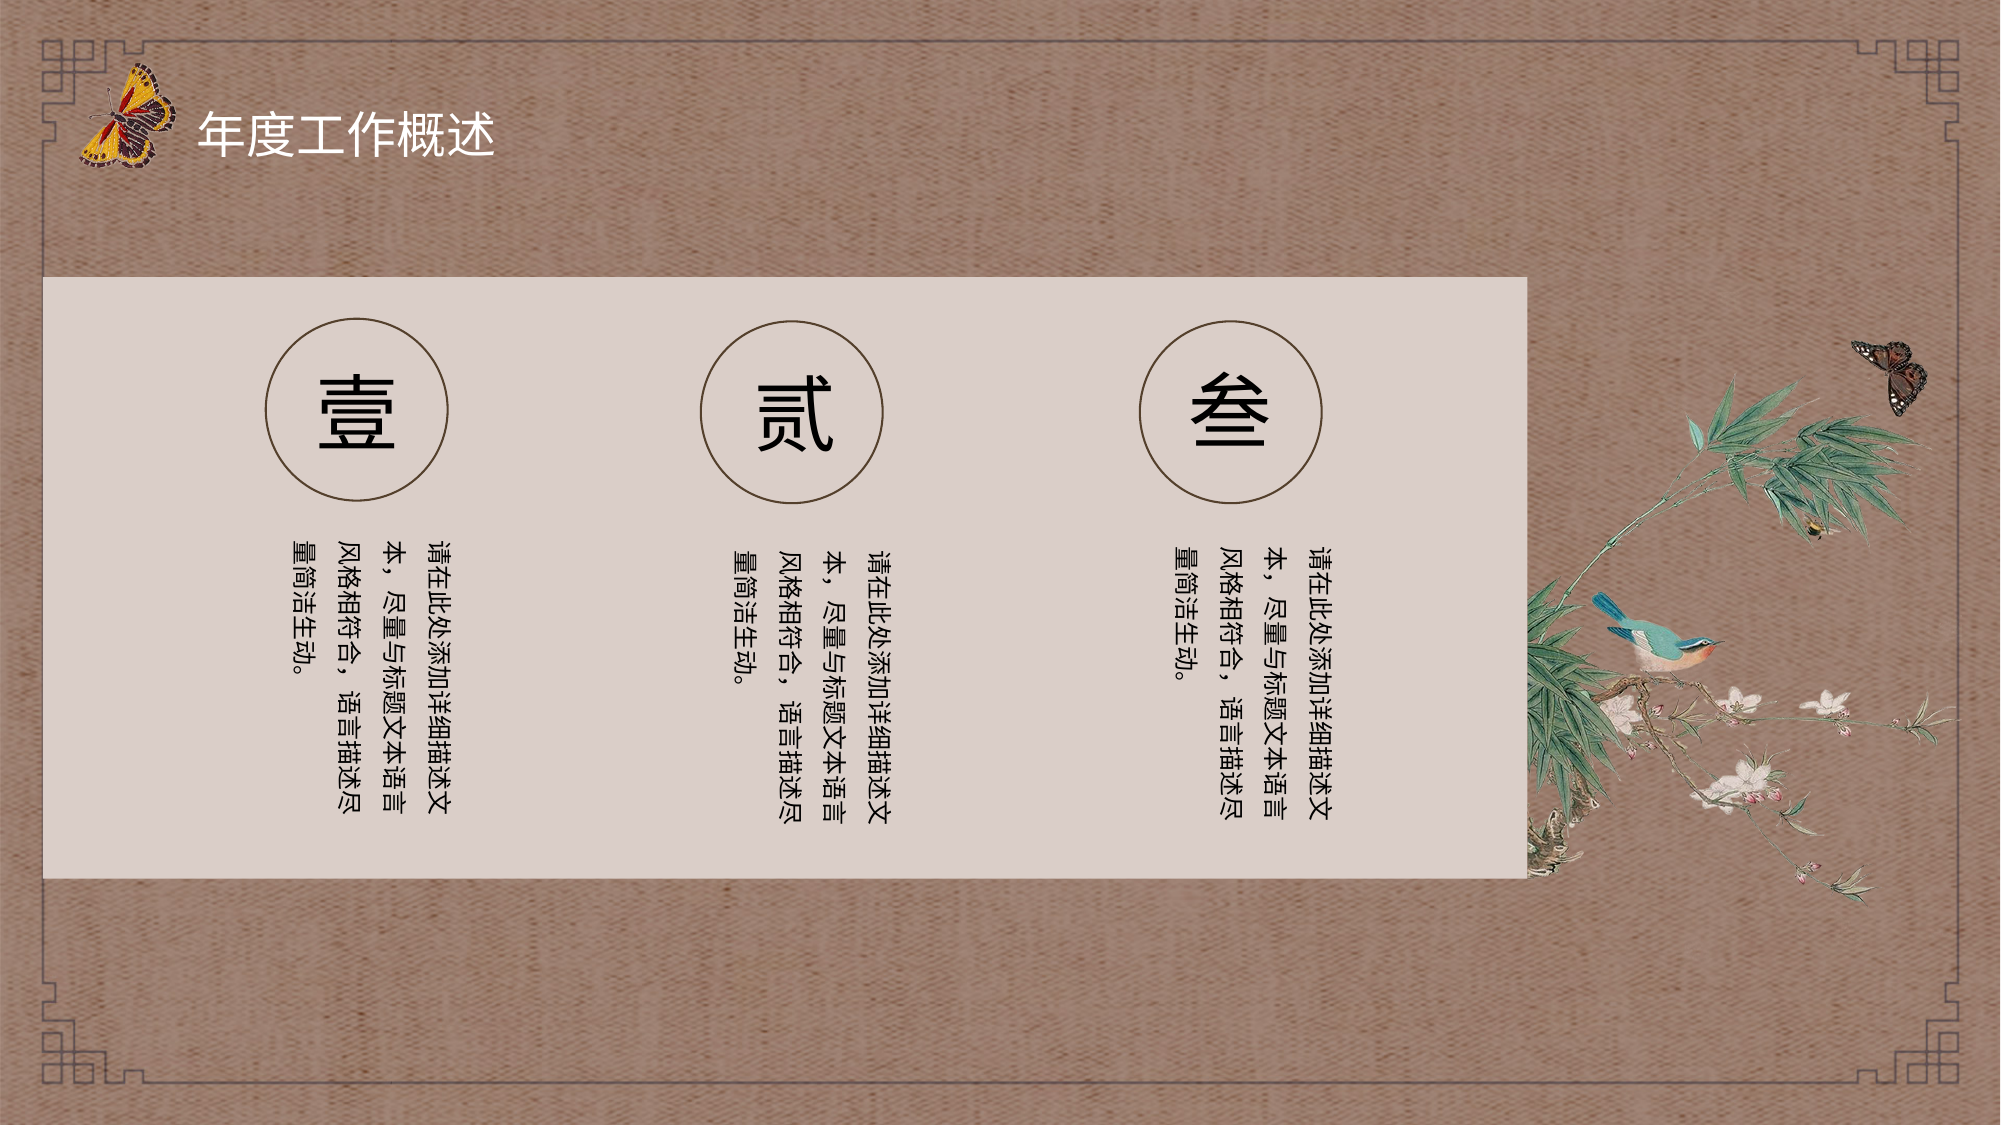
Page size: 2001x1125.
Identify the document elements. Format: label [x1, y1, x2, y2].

text_box [220, 318, 478, 839]
text_box [70, 40, 514, 194]
text_box [660, 321, 919, 849]
text_box [42, 276, 1528, 880]
text_box [1101, 321, 1360, 845]
picture [0, 0, 2001, 1125]
